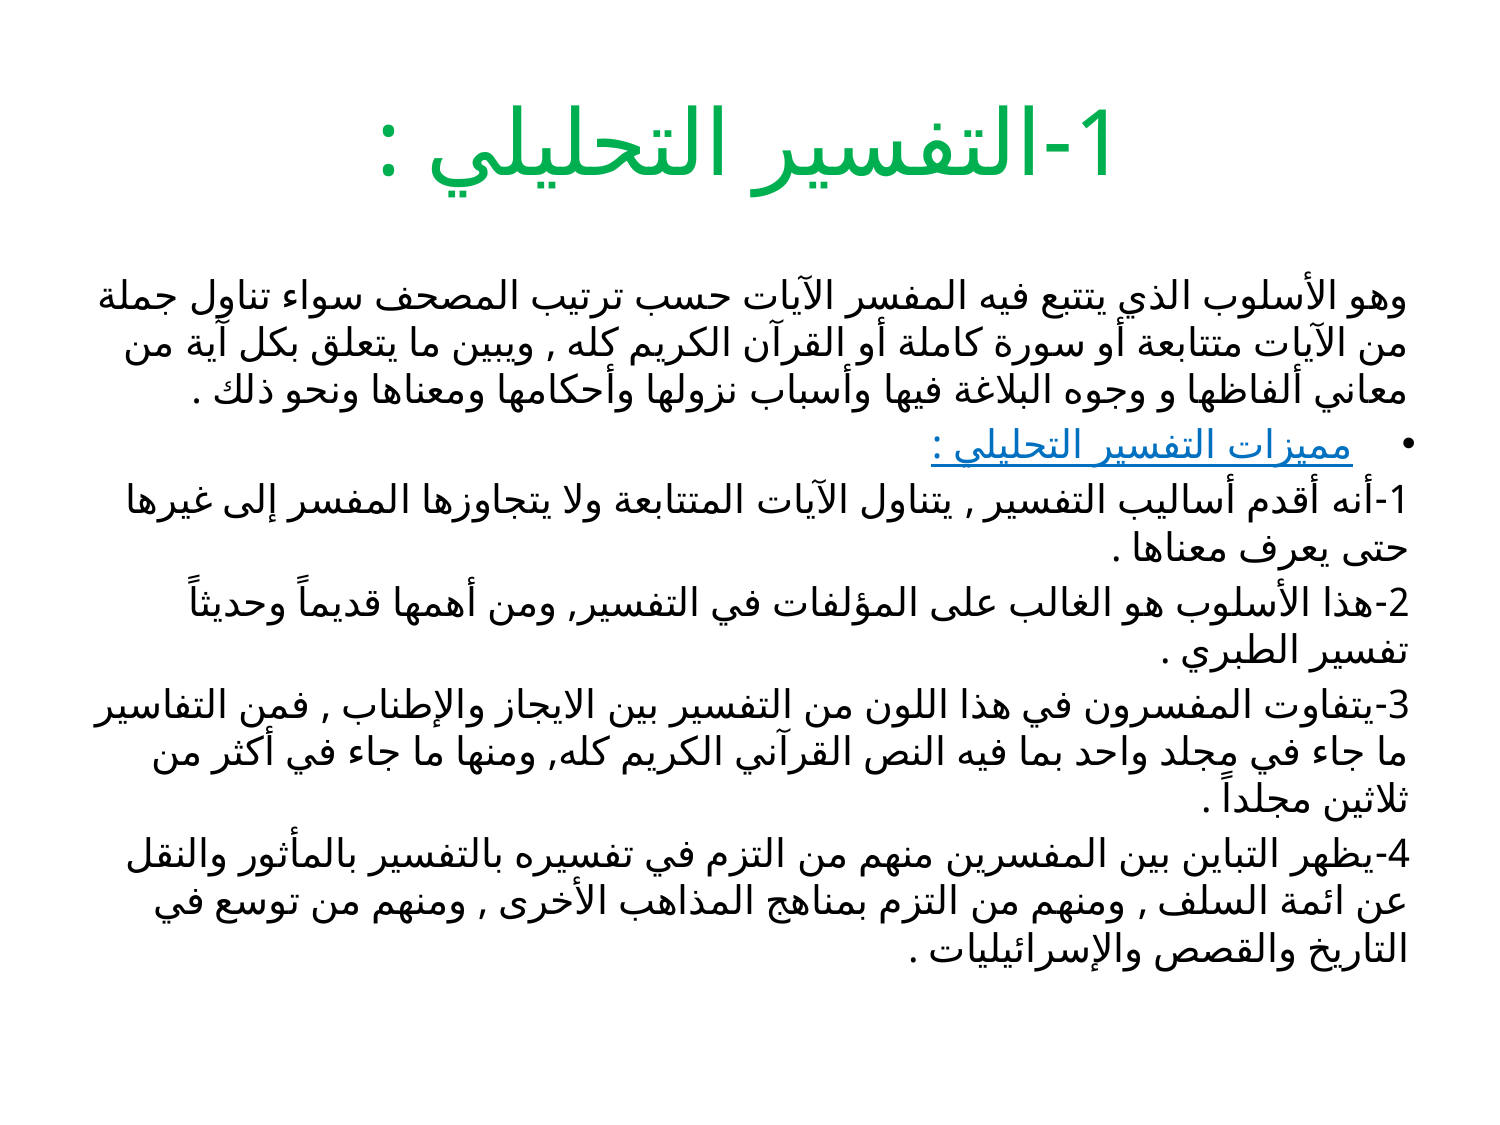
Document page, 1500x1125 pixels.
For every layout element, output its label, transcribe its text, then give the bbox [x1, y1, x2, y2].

list وهو الأسلوب الذي يتتبع فيه المفسر الآيات حسب ترتيب المصحف سواء تناول جملة من الآيات متتابعة أو سورة كاملة أو القرآن الكريم كله , ويبين ما يتعلق بكل آية من معاني ألفاظها و وجوه البلاغة فيها وأسباب نزولها وأحكامها ومعناها ونحو ذلك . مميزات التفسير التحليلي : 1-أنه أقدم أساليب التفسير , يتناول الآيات المتتابعة ولا يتجاوزها المفسر إلى غيرها حتى يعرف معناها . 2-هذا الأسلوب هو الغالب على المؤلفات في التفسير, ومن أهمها قديماً وحديثاً تفسير الطبري . 3-يتفاوت المفسرون في هذا اللون من التفسير بين الايجاز والإطناب , فمن التفاسير ما جاء في مجلد واحد بما فيه النص القرآني الكريم كله, ومنها ما جاء في أكثر من ثلاثين مجلداً . 4-يظهر التباين بين المفسرين منهم من التزم في تفسيره بالتفسير بالمأثور والنقل عن ائمة السلف , ومنهم من التزم بمناهج المذاهب الأخرى , ومنهم من توسع في التاريخ والقصص والإسرائيليات . [75, 262, 1425, 1005]
title 1-التفسير التحليلي : [75, 45, 1425, 233]
